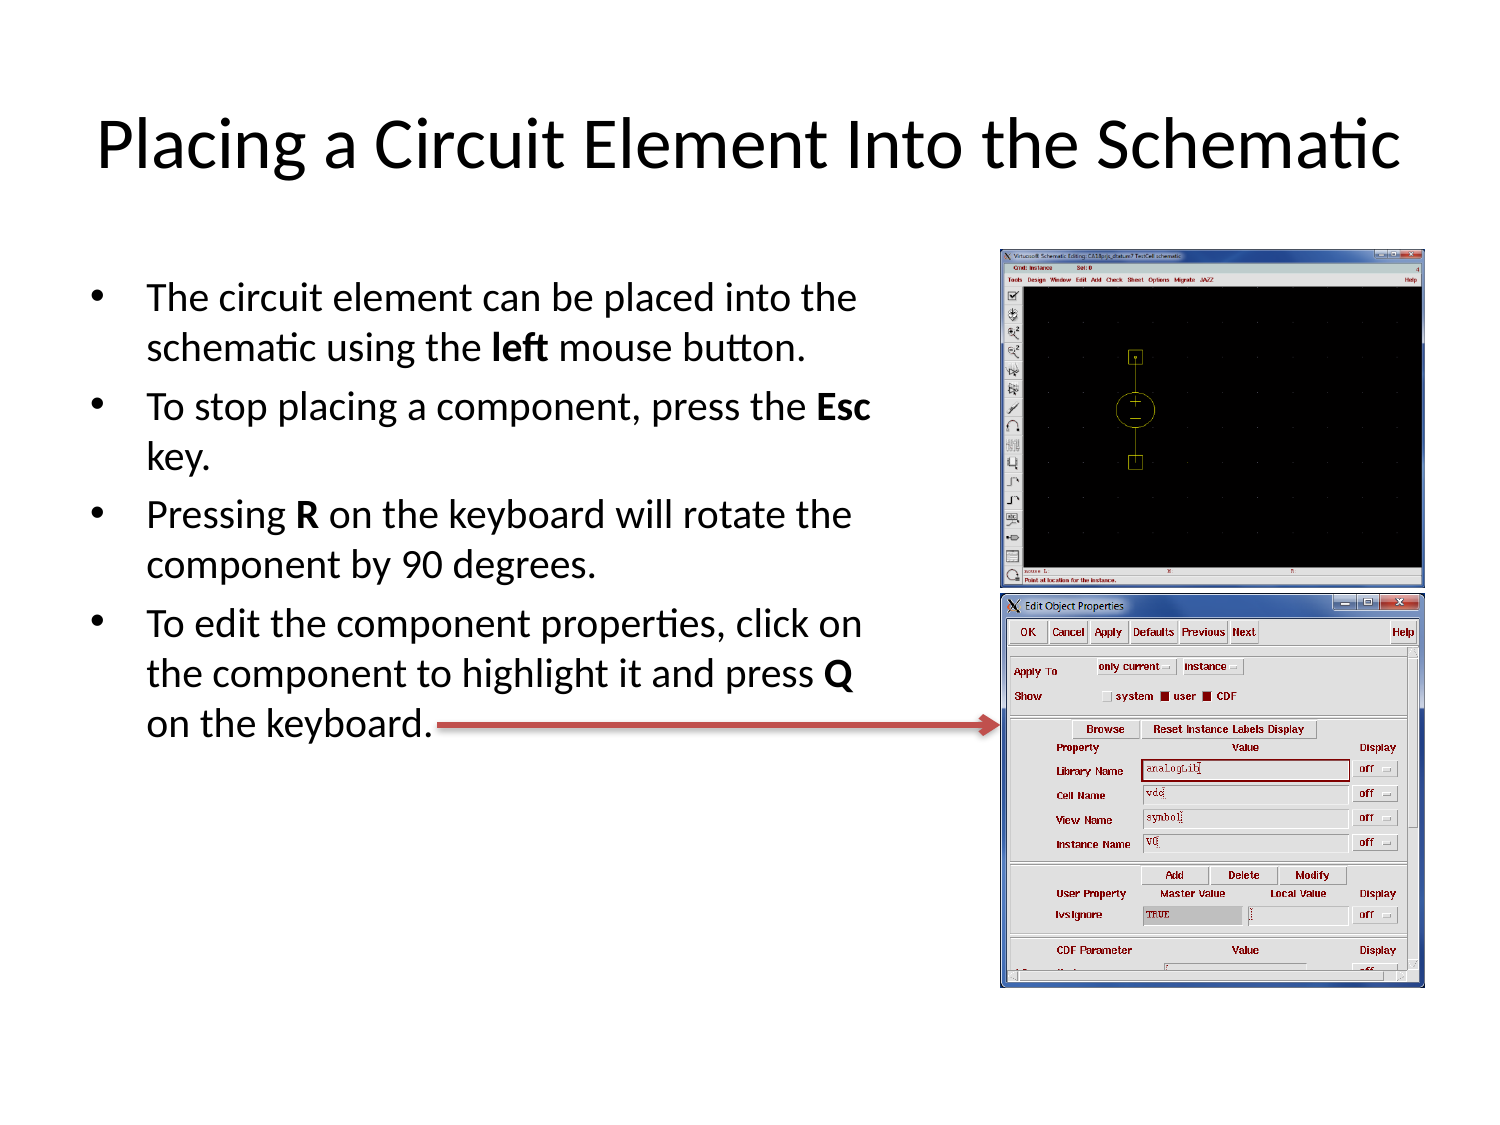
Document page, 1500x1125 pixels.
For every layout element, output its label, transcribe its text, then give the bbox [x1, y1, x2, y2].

picture [1000, 592, 1426, 988]
title Placing a Circuit Element Into the Schematic [75, 45, 1425, 233]
picture [1000, 249, 1426, 588]
list The circuit element can be placed into the schematic using the left mouse button. To stop placing a component, press the Esc key. Pressing R on the keyboard will rotate the component by 90 degrees. To edit the component properties, click on the component to highlight it and press Q on the keyboard. [75, 262, 913, 1005]
